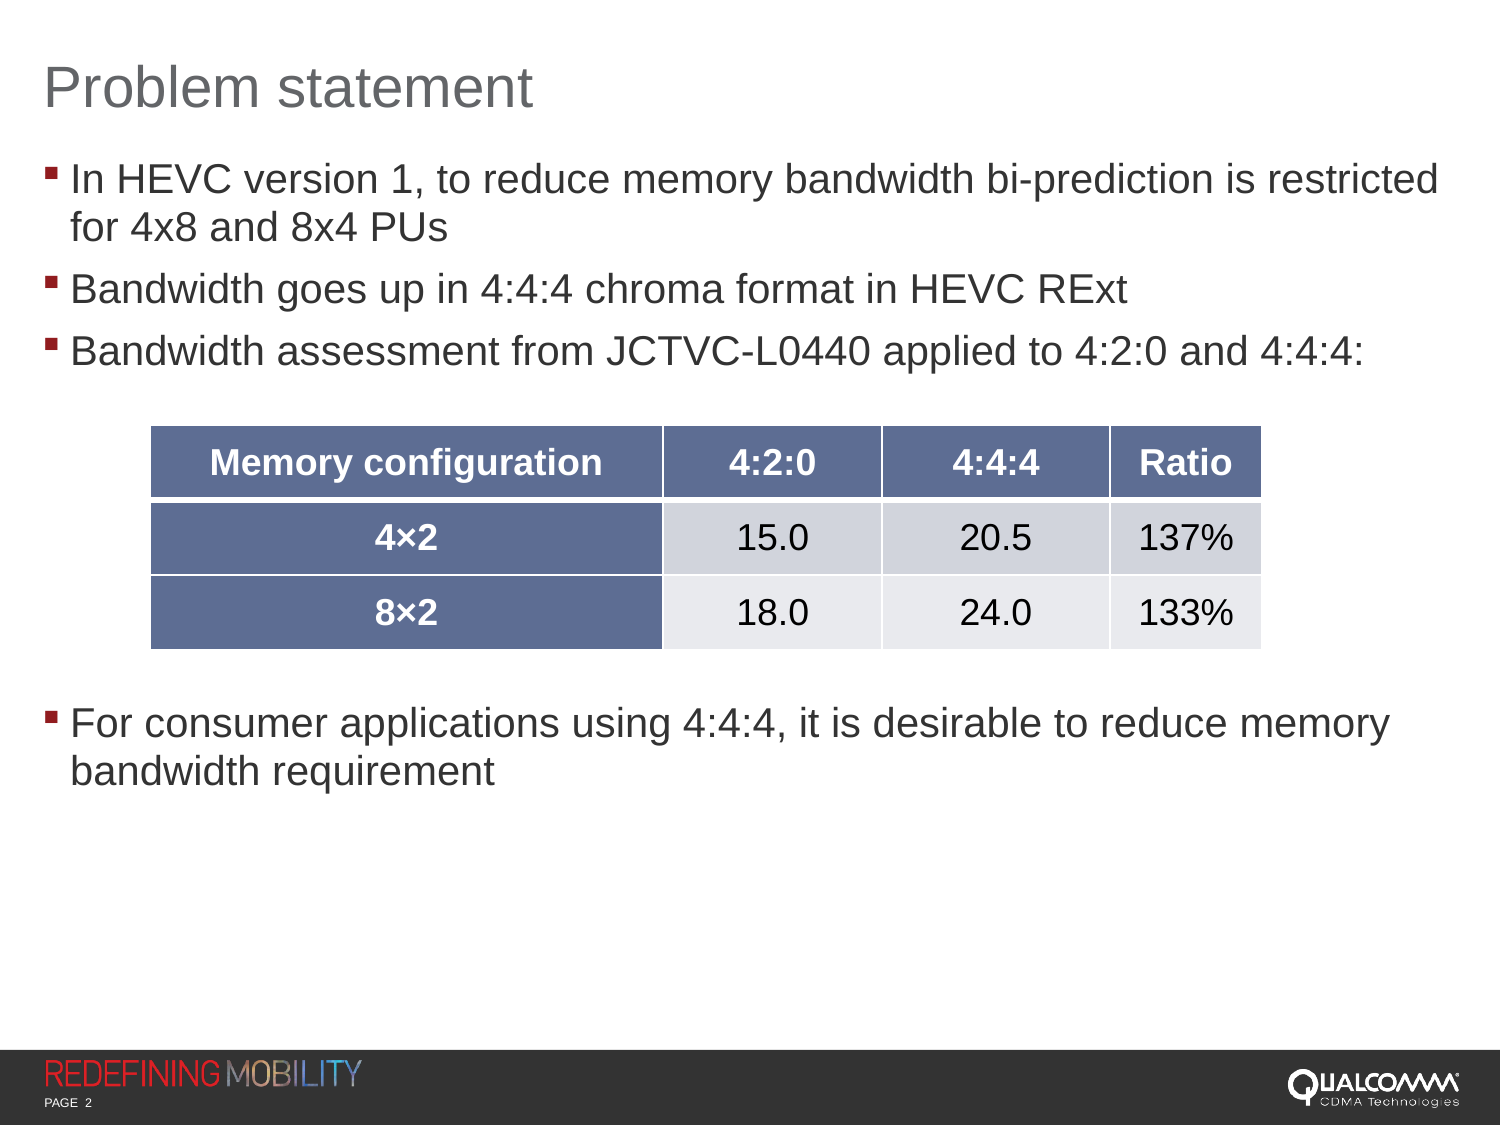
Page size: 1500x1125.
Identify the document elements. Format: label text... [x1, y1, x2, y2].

table_header 4:4:4 [883, 426, 1109, 497]
table_cell 24.0 [883, 576, 1109, 649]
table_cell 15.0 [664, 503, 881, 574]
table_header 4:2:0 [664, 426, 881, 497]
picture [30, 1048, 372, 1099]
table_header Ratio [1111, 426, 1261, 497]
table_cell 8×2 [151, 576, 662, 649]
table_cell 18.0 [664, 576, 881, 649]
table_cell 4×2 [151, 503, 662, 574]
table_cell 20.5 [883, 503, 1109, 574]
picture [1278, 1058, 1478, 1114]
table_cell 133% [1111, 576, 1261, 649]
table_cell 137% [1111, 503, 1261, 574]
list In HEVC version 1, to reduce memory bandwidth bi-prediction is restricted for 4x8 and 8x4 PUs Bandwidth goes up in 4:4:4 chroma format in HEVC RExt Bandwidth assessment from JCTVC-L0440 applied to 4:2:0 and 4:4:4: For consumer applications using 4:4:4, it is desirable to reduce memory bandwidth requirement [26, 148, 1457, 1021]
title Problem statement [28, 44, 1462, 138]
table_header Memory configuration [151, 426, 662, 497]
